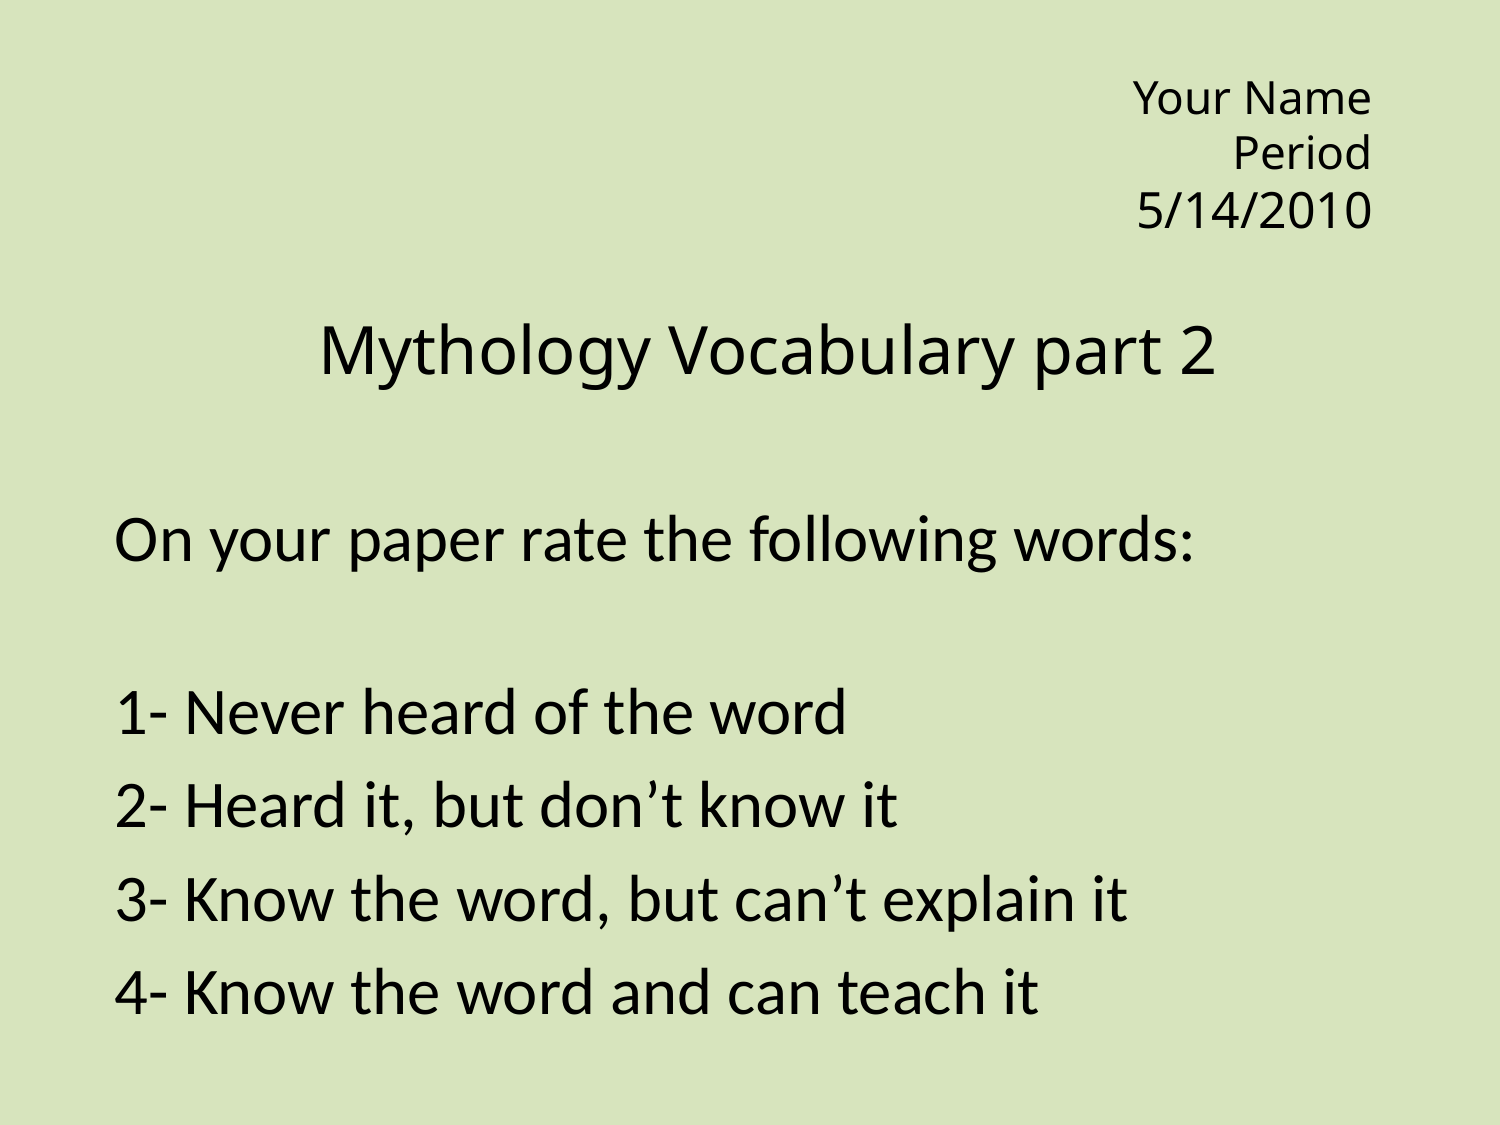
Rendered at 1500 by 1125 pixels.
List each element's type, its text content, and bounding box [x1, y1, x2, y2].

subtitle Mythology Vocabulary part 2 On your paper rate the following words: 1- Never heard of the word 2- Heard it, but don’t know it 3- Know the word, but can’t explain it 4- Know the word and can teach it [99, 299, 1438, 1063]
title Your Name Period 5/14/2010 [112, 50, 1388, 299]
